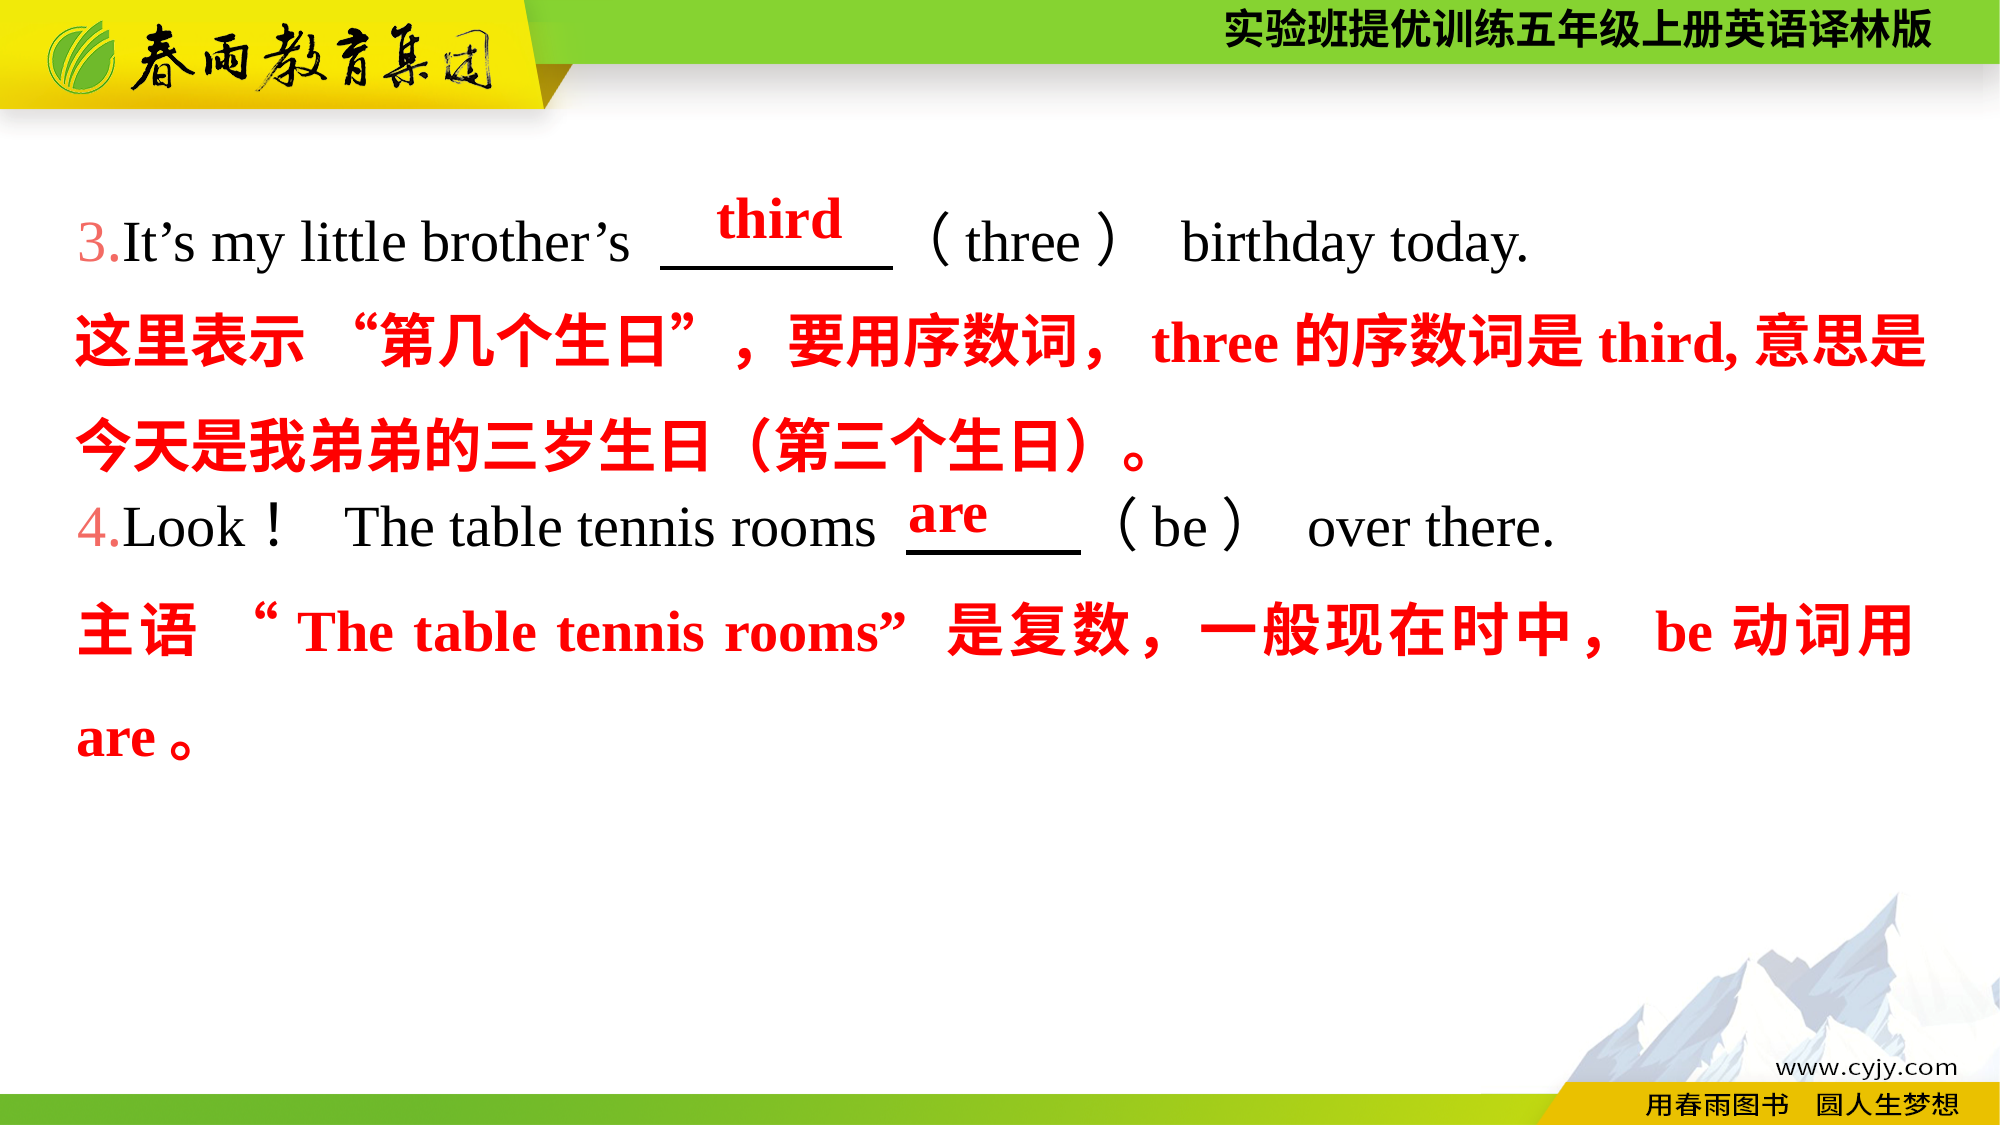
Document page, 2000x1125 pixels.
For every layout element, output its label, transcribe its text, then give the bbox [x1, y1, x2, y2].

text_box third [701, 172, 858, 258]
text_box 3.It’s my little brother’s （three） birthday today. 4.Look！ The table tennis rooms （be） over there. [62, 160, 1947, 566]
list 这里表示 “第几个生日”，要用序数词，three的序数词是third,意思是今天是我弟弟的三岁生日（第三个生日）。 [59, 261, 1944, 475]
picture [0, 0, 2000, 1125]
text_box are [894, 466, 1004, 552]
text_box 主语 “The table tennis rooms” 是复数，一般现在时中，be动词用are。 [61, 550, 1946, 776]
